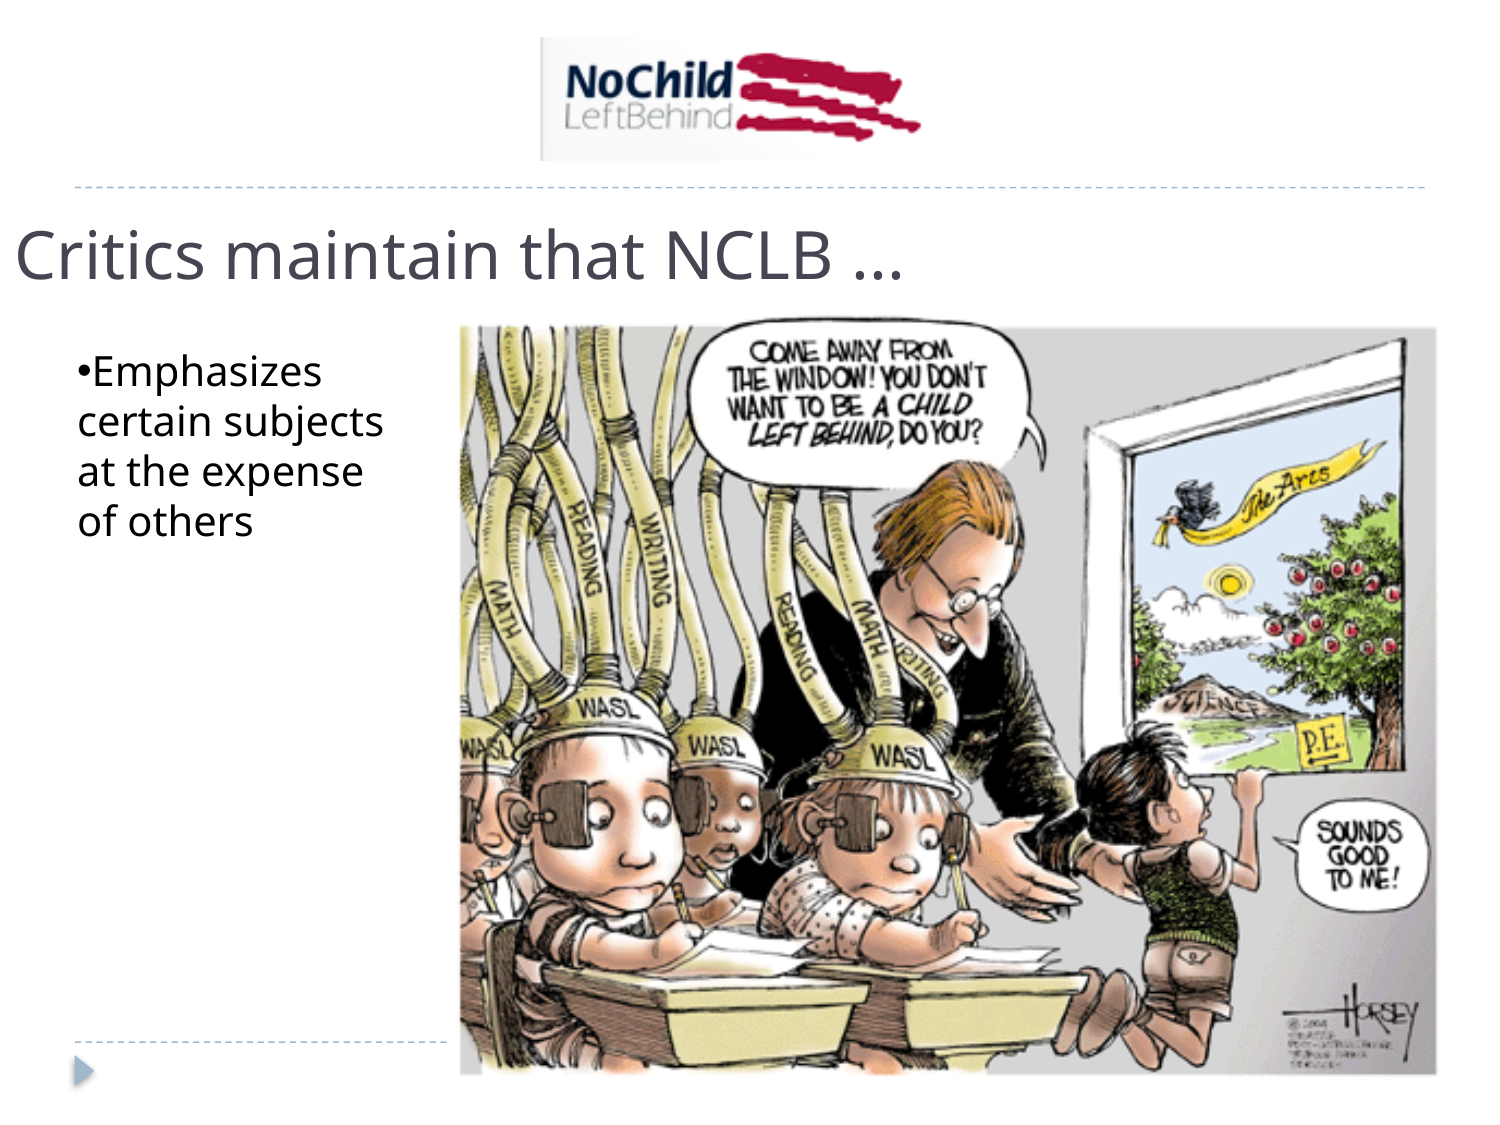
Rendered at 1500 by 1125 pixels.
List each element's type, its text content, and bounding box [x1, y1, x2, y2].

title Critics maintain that NCLB ... [0, 112, 1500, 300]
picture [449, 299, 1443, 1125]
picture [537, 37, 938, 161]
text_box Emphasizes certain subjects at the expense of others [62, 337, 443, 1063]
